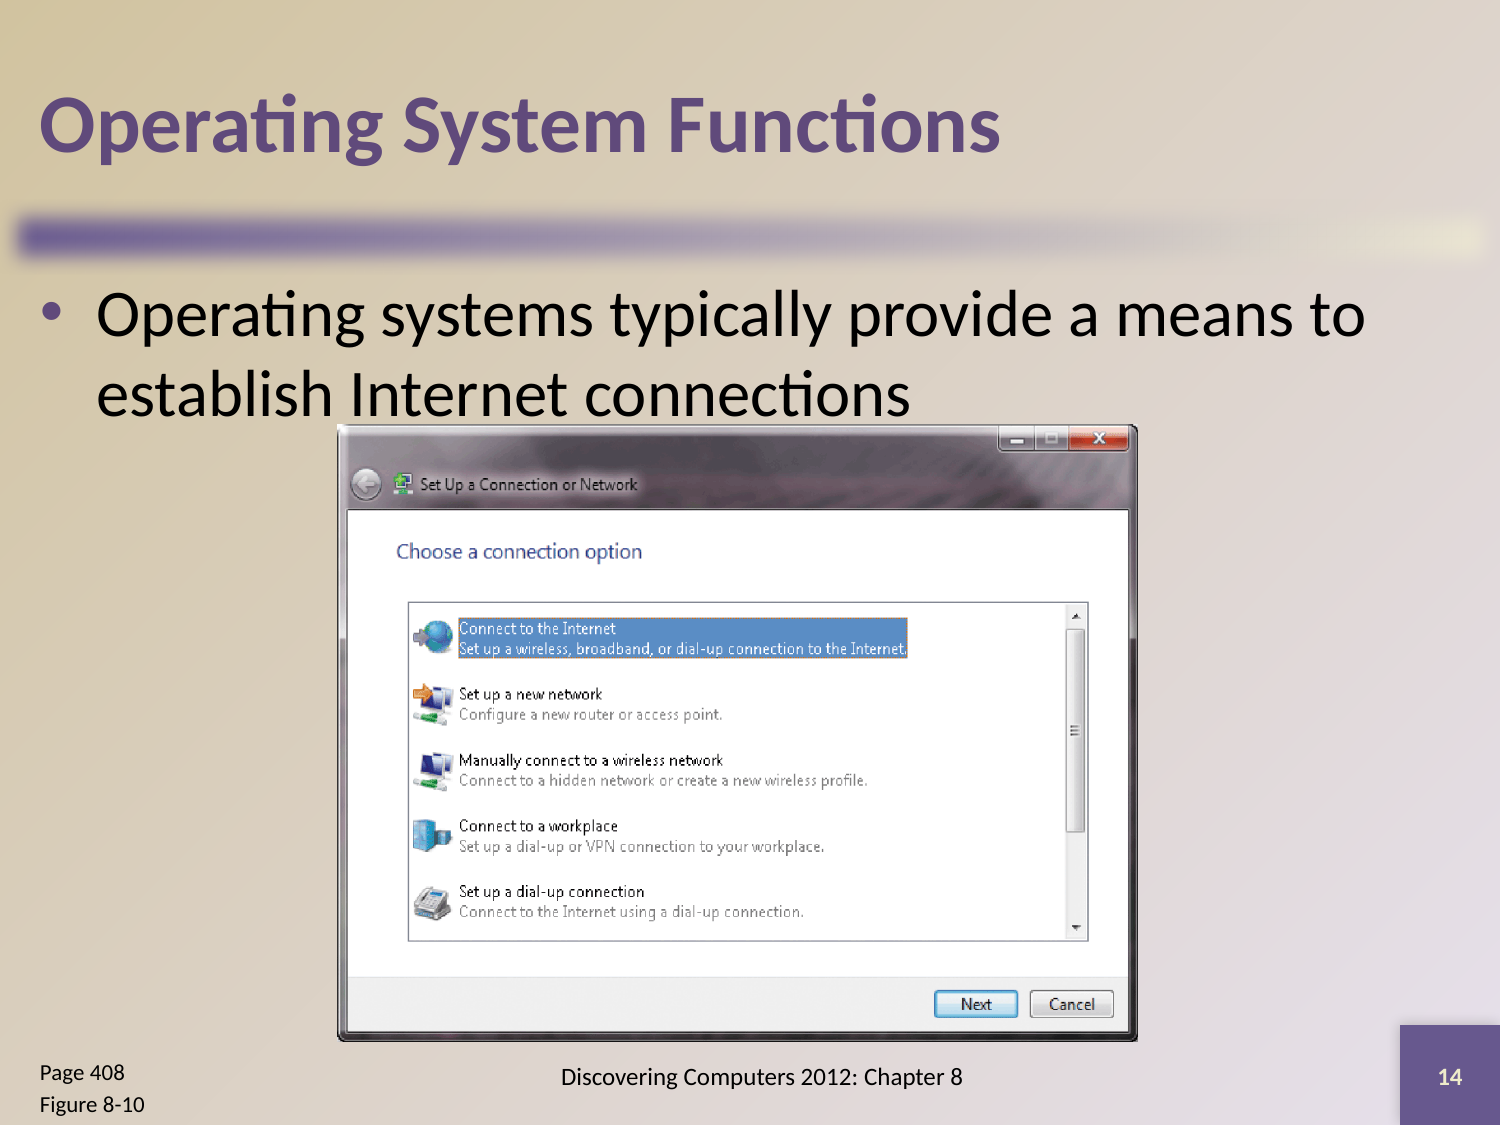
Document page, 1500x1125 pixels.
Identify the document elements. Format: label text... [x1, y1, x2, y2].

list Page 408 Figure 8-10 [24, 1050, 300, 1125]
slide_number 14 [1400, 1025, 1500, 1125]
footer Discovering Computers 2012: Chapter 8 [450, 1051, 1075, 1113]
picture [337, 424, 1138, 1042]
title Operating System Functions [24, 24, 1475, 213]
list Operating systems typically provide a means to establish Internet connections [24, 262, 1475, 1025]
